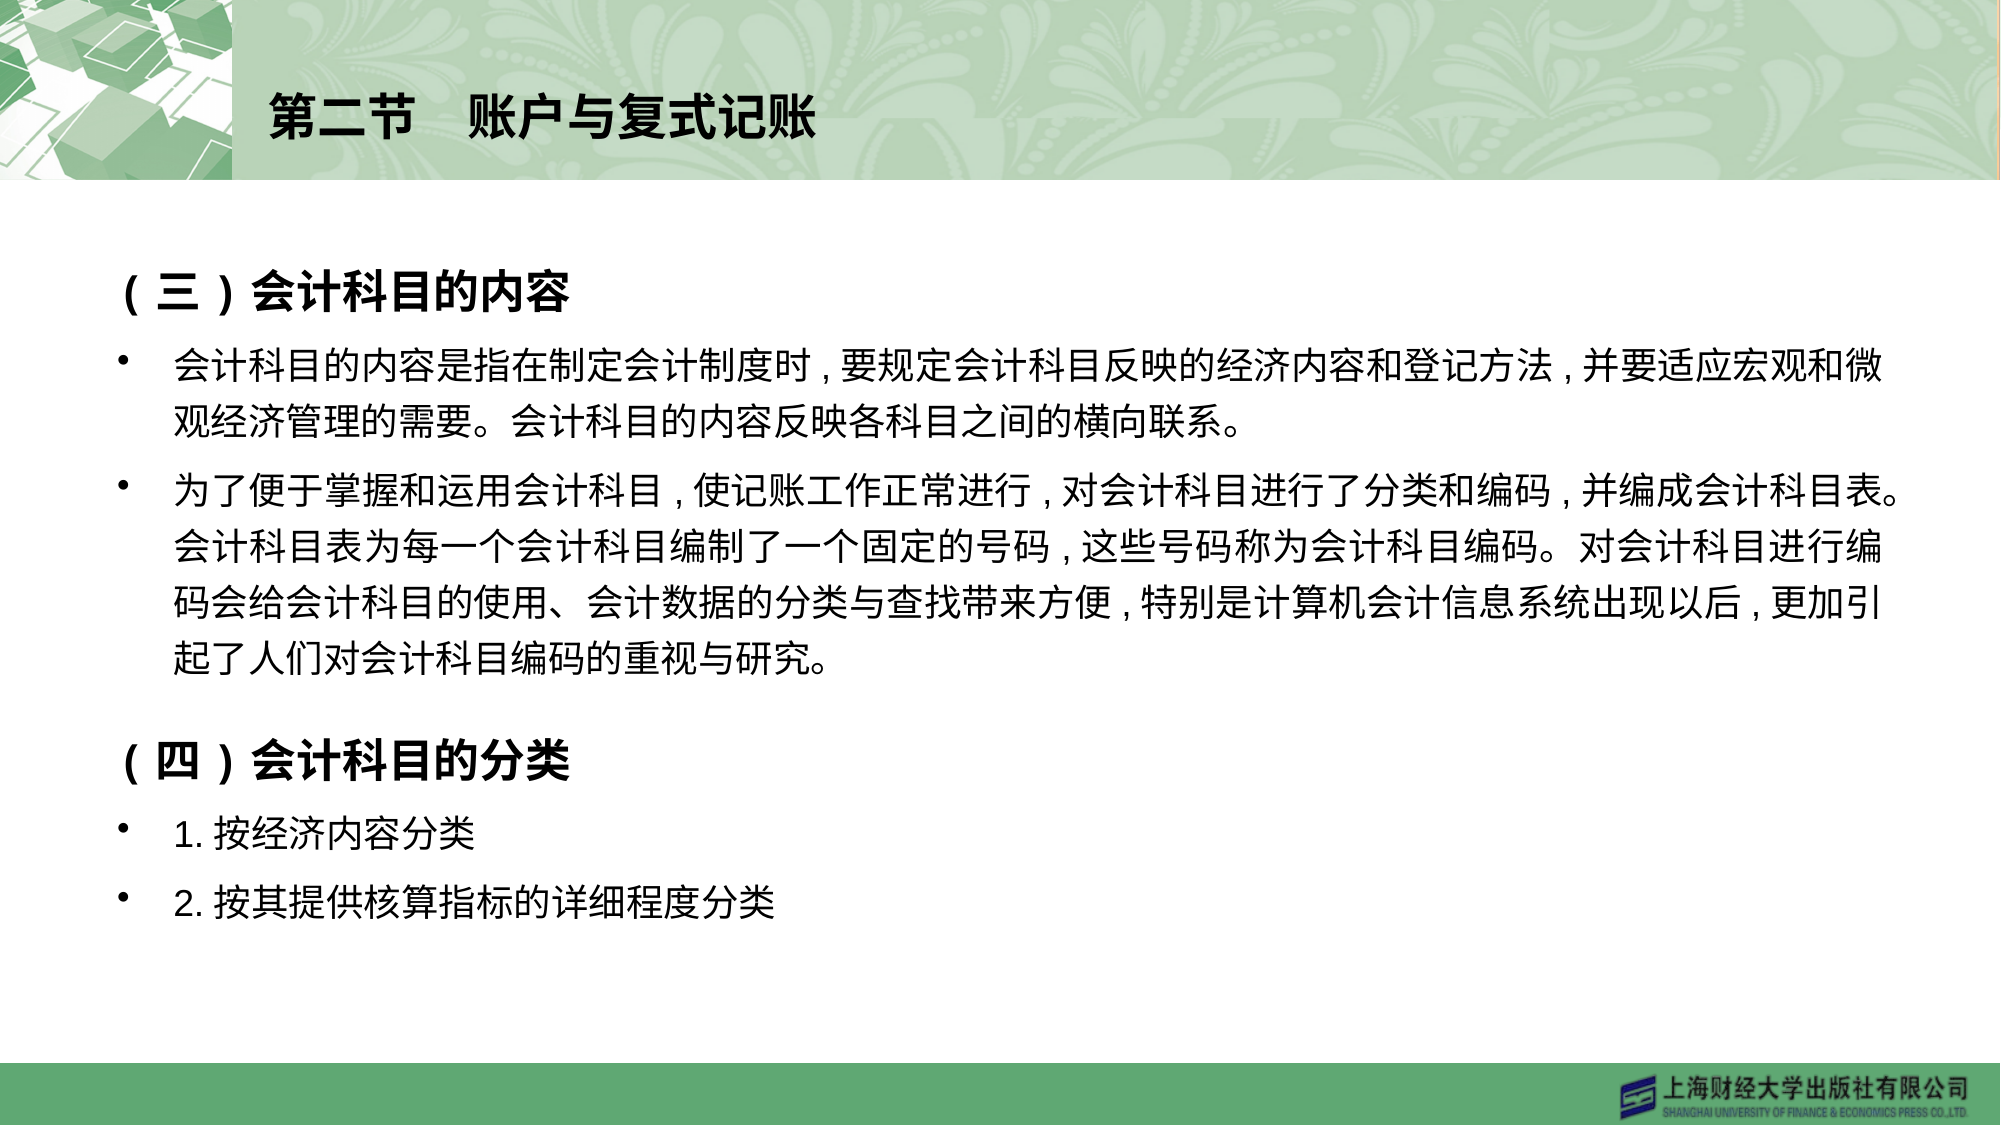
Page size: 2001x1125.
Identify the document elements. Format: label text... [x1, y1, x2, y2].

list (三)会计科目的内容 会计科目的内容是指在制定会计制度时,要规定会计科目反映的经济内容和登记方法,并要适应宏观和微观经济管理的需要。会计科目的内容反映各科目之间的横向联系。 为了便于掌握和运用会计科目,使记账工作正常进行,对会计科目进行了分类和编码,并编成会计科目表。会计科目表为每一个会计科目编制了一个固定的号码,这些号码称为会计科目编码。对会计科目进行编码会给会计科目的使用、会计数据的分类与查找带来方便,特别是计算机会计信息系统出现以后,更加引起了人们对会计科目编码的重视与研究。 (四)会计科目的分类 1.按经济内容分类 2.按其提供核算指标的详细程度分类 [102, 241, 1898, 1065]
title 第二节 账户与复式记账 [252, 64, 1609, 168]
picture [0, 0, 2001, 1125]
